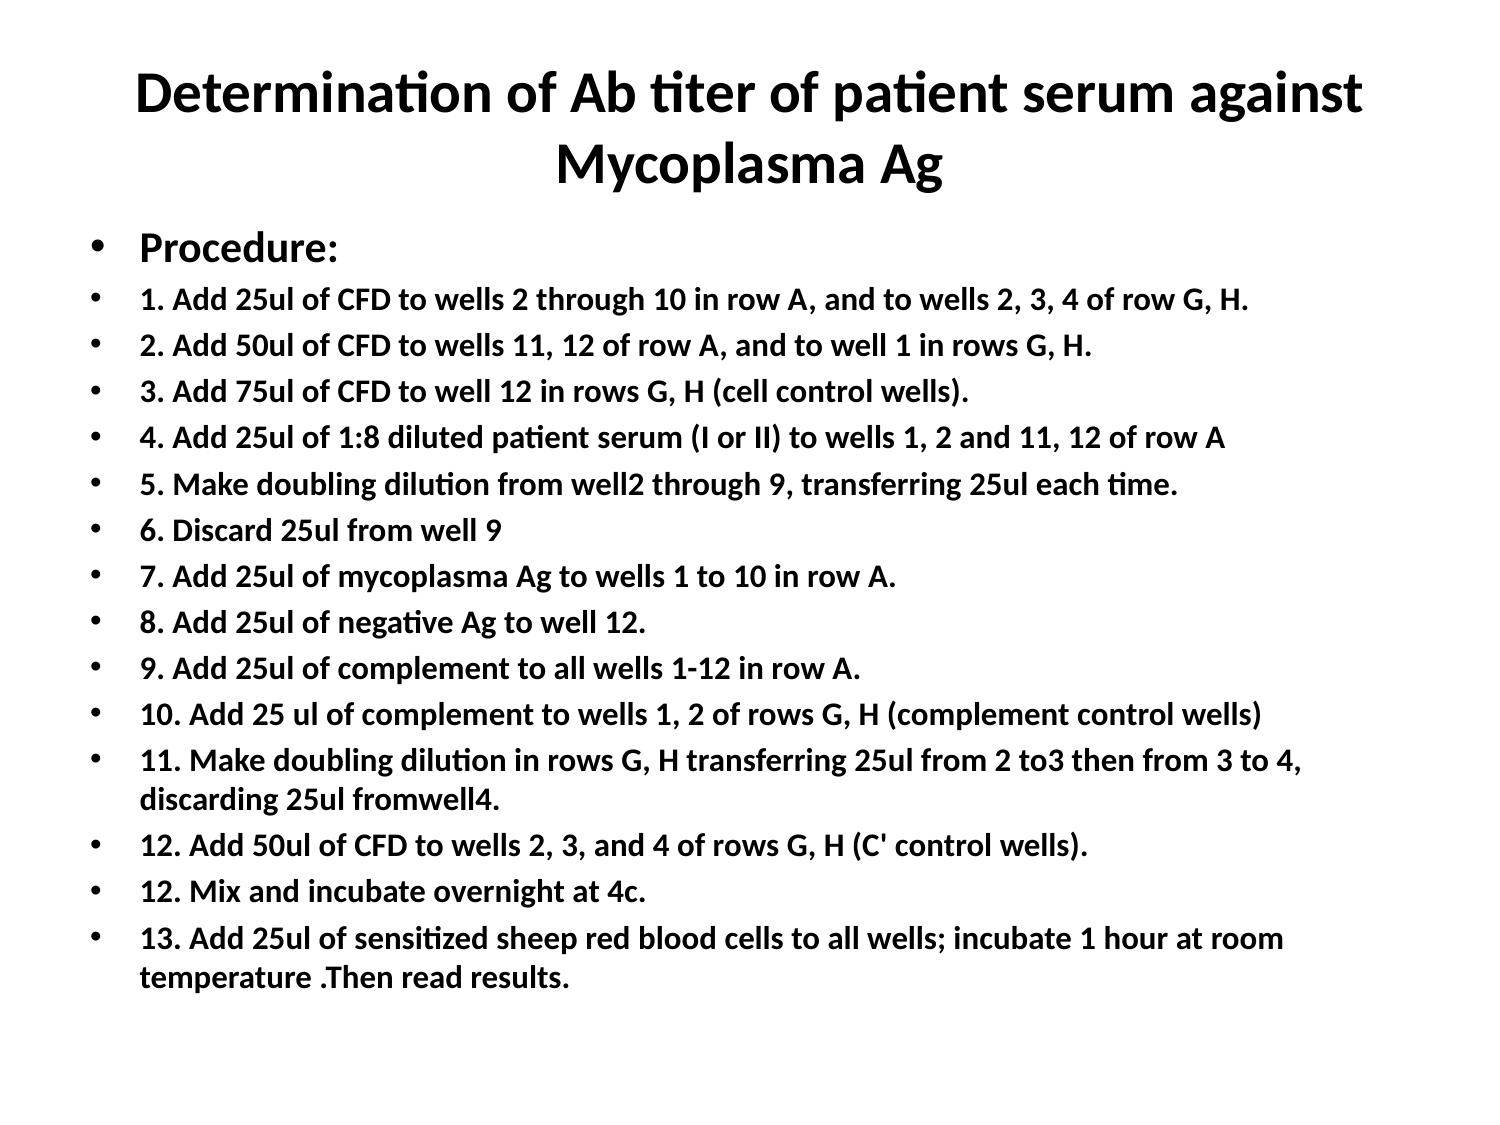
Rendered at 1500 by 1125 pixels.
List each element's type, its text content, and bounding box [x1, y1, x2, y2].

title Determination of Ab titer of patient serum against Mycoplasma Ag [75, 45, 1425, 210]
list Procedure: 1. Add 25ul of CFD to wells 2 through 10 in row A, and to wells 2, 3, 4 of row G, H. 2. Add 50ul of CFD to wells 11, 12 of row A, and to well 1 in rows G, H. 3. Add 75ul of CFD to well 12 in rows G, H (cell control wells). 4. Add 25ul of 1:8 diluted patient serum (I or II) to wells 1, 2 and 11, 12 of row A 5. Make doubling dilution from well2 through 9, transferring 25ul each time. 6. Discard 25ul from well 9 7. Add 25ul of mycoplasma Ag to wells 1 to 10 in row A. 8. Add 25ul of negative Ag to well 12. 9. Add 25ul of complement to all wells 1-12 in row A. 10. Add 25 ul of complement to wells 1, 2 of rows G, H (complement control wells) 11. Make doubling dilution in rows G, H transferring 25ul from 2 to3 then from 3 to 4, discarding 25ul fromwell4. 12. Add 50ul of CFD to wells 2, 3, and 4 of rows G, H (C' control wells). 12. Mix and incubate overnight at 4c. 13. Add 25ul of sensitized sheep red blood cells to all wells; incubate 1 hour at room temperature .Then read results. [75, 210, 1425, 1032]
